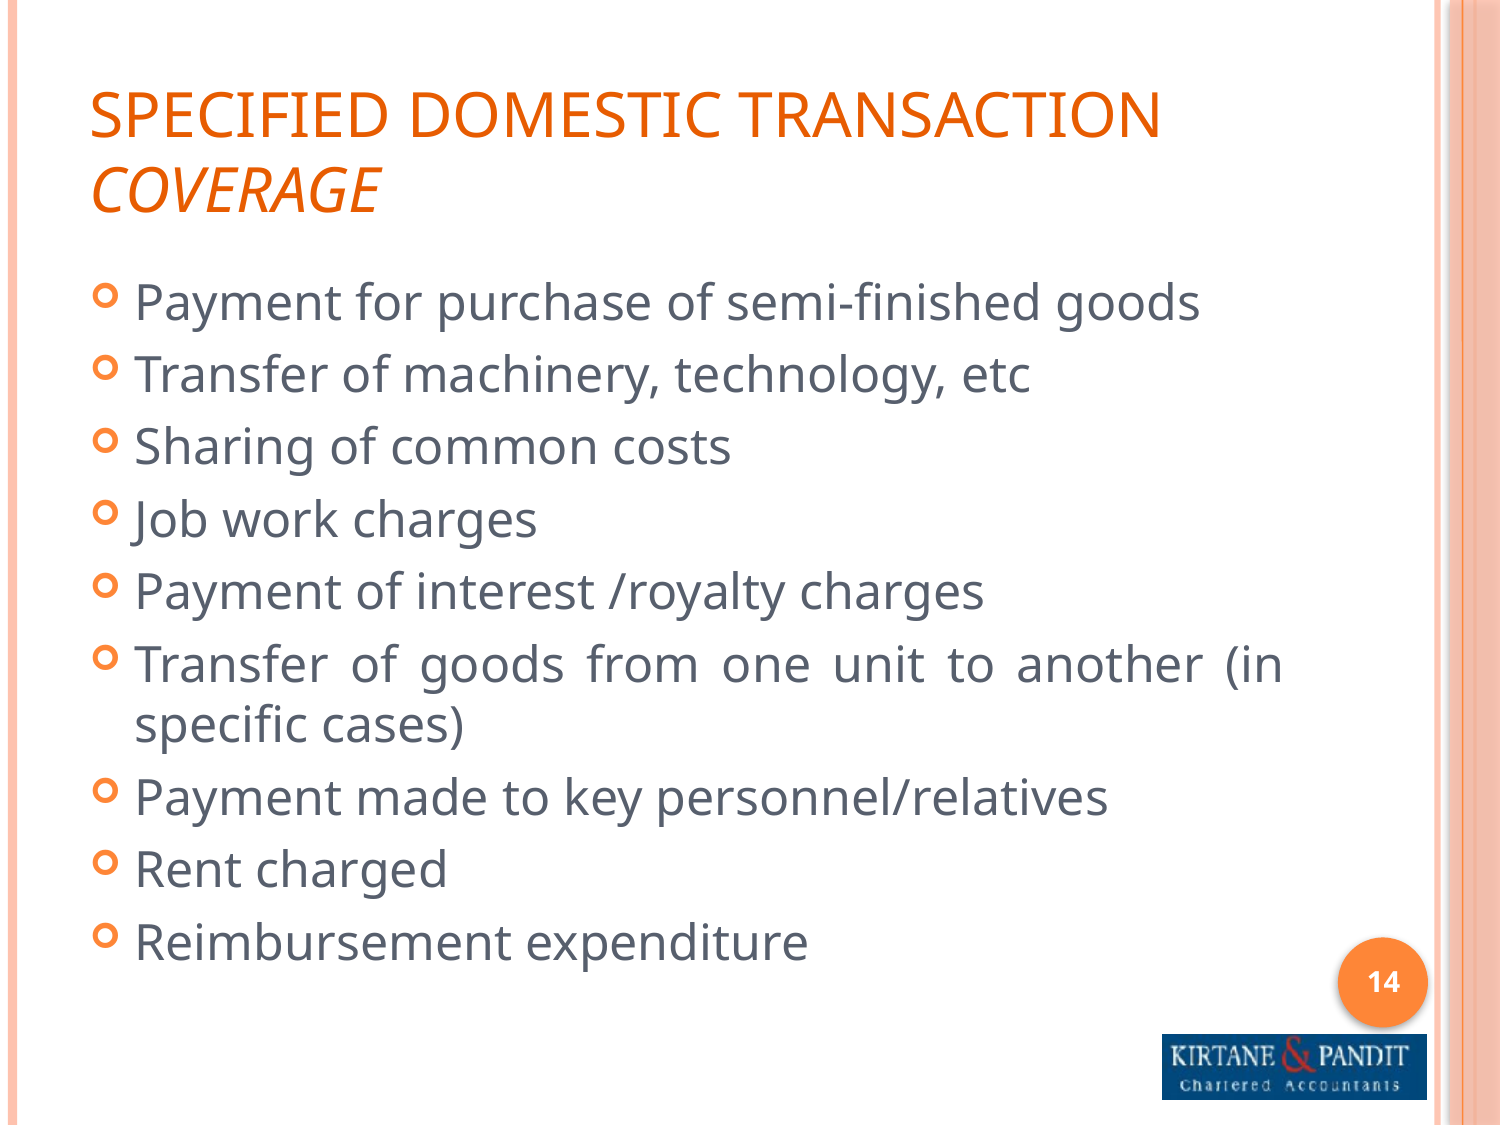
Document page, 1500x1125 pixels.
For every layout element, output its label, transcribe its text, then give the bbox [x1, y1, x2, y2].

slide_number 14 [1333, 940, 1434, 1027]
picture [1162, 1034, 1427, 1100]
footer [825, 950, 1425, 1098]
list Payment for purchase of semi-finished goods Transfer of machinery, technology, etc Sharing of common costs Job work charges Payment of interest /royalty charges Transfer of goods from one unit to another (in specific cases) Payment made to key personnel/relatives Rent charged Reimbursement expenditure [75, 262, 1300, 1062]
title Specified domestic transaction coverage [75, 45, 1300, 233]
